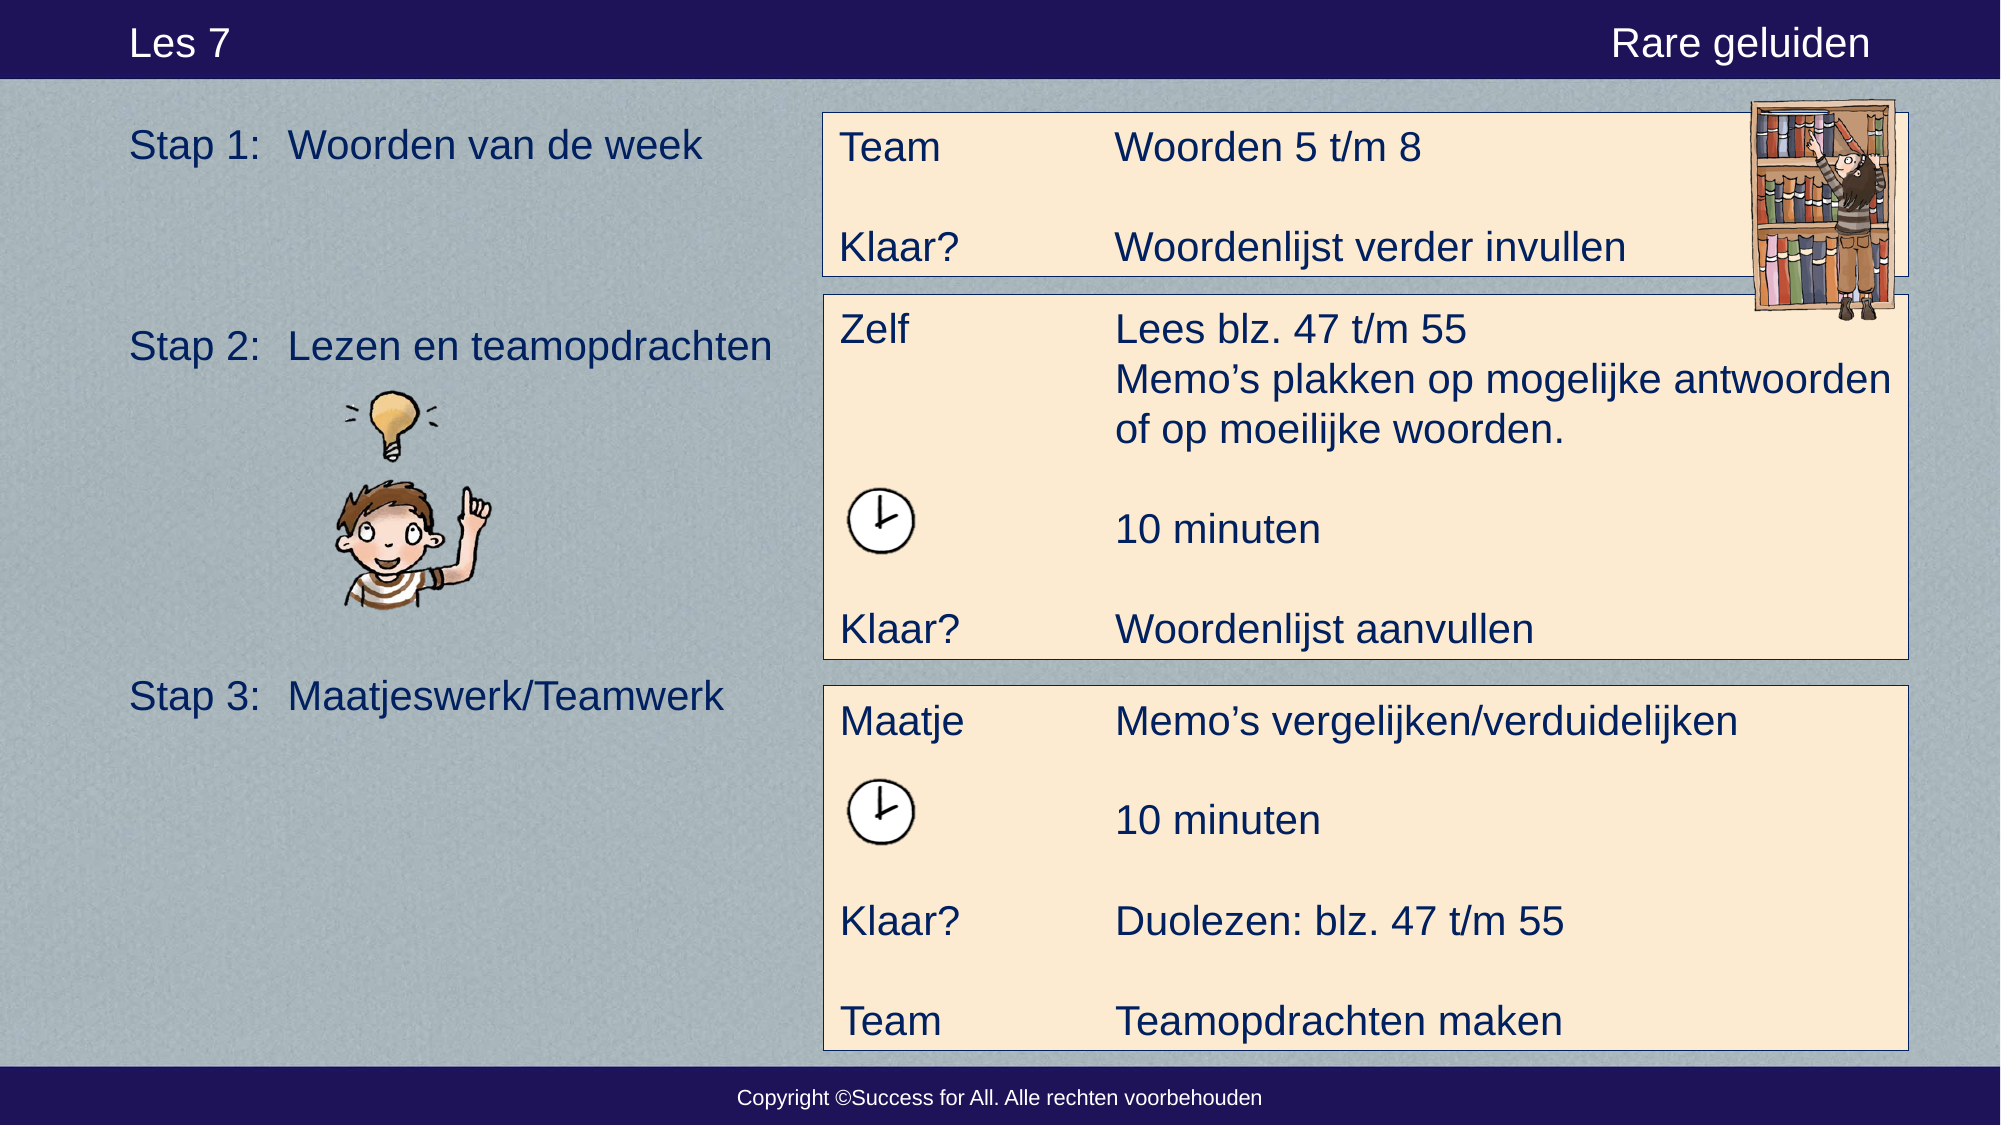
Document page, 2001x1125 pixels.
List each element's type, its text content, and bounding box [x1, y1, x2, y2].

text_box Copyright ©Success for All. Alle rechten voorbehouden [0, 1076, 2000, 1125]
text_box Team Woorden 5 t/m 8 Klaar? Woordenlijst verder invullen [822, 112, 1735, 277]
text_box Maatje Memo’s vergelijken/verduidelijken 10 minuten Klaar? Duolezen: blz. 47 t/m 55 Team Teamopdrachten maken [823, 685, 1909, 1051]
text_box Zelf Lees blz. 47 t/m 55 Memo’s plakken op mogelijke antwoorden of op moeilijke woorden. 10 minuten Klaar? Woordenlijst aanvullen [907, 294, 1909, 660]
text_box Stap 1: Woorden van de week Stap 2: Lezen en teamopdrachten Stap 3: Maatjeswerk/Teamwerk [114, 110, 907, 726]
text_box Les 7 [114, 8, 354, 73]
picture [0, 0, 2001, 1125]
text_box Rare geluiden [999, 8, 1886, 73]
